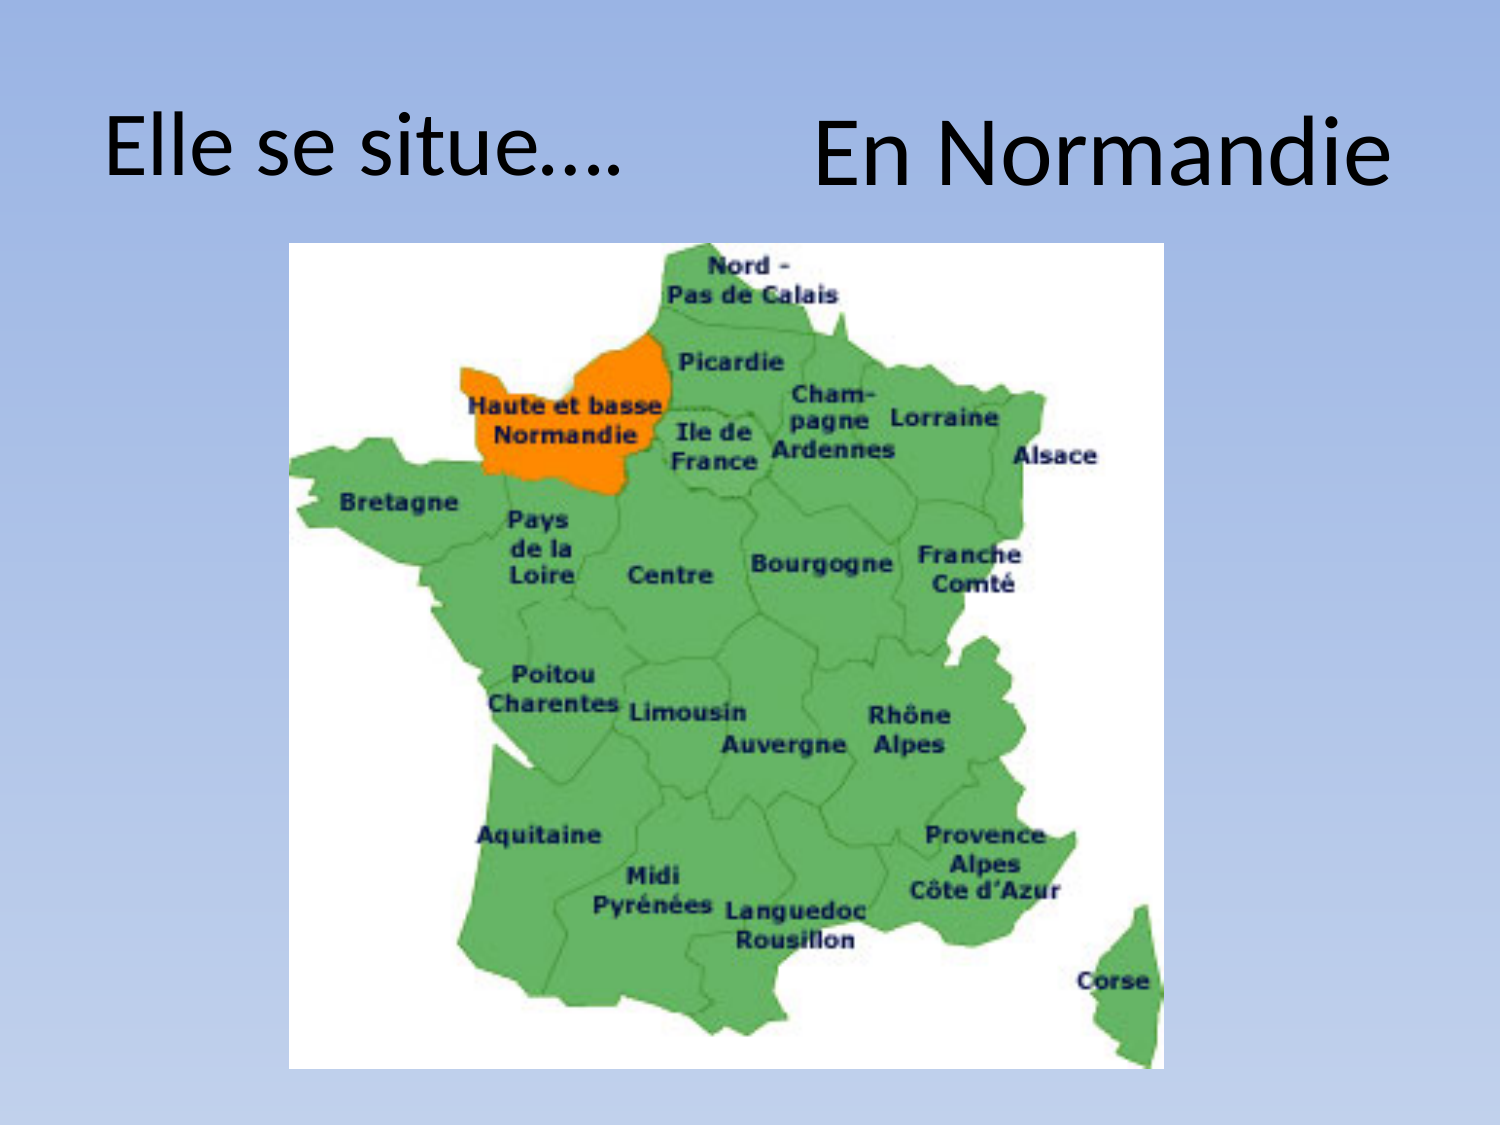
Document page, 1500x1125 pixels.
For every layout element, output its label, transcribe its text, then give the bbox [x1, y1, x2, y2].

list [288, 243, 1164, 1069]
title Elle se situe…. [75, 45, 739, 233]
text_box En Normandie [797, 78, 1424, 213]
